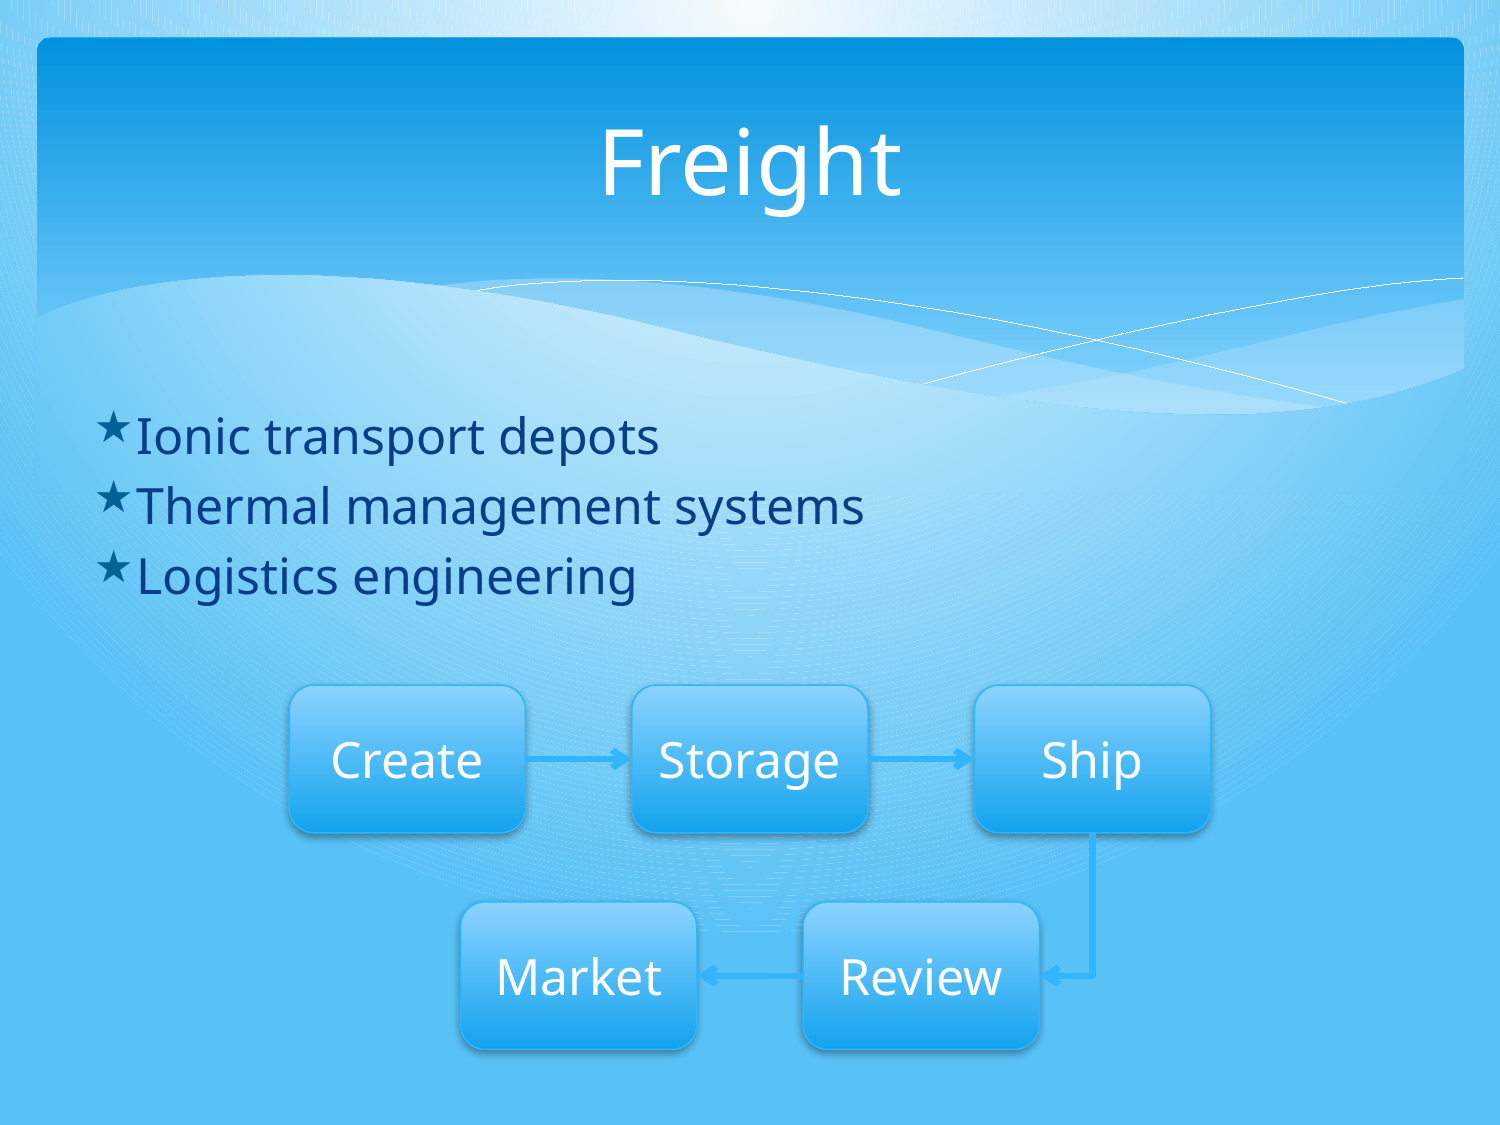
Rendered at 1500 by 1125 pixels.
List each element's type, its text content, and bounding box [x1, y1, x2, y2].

list Ionic transport depots Thermal management systems Logistics engineering [76, 397, 999, 663]
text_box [525, 758, 1093, 976]
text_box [289, 684, 1211, 1050]
title Freight [75, 55, 1425, 261]
